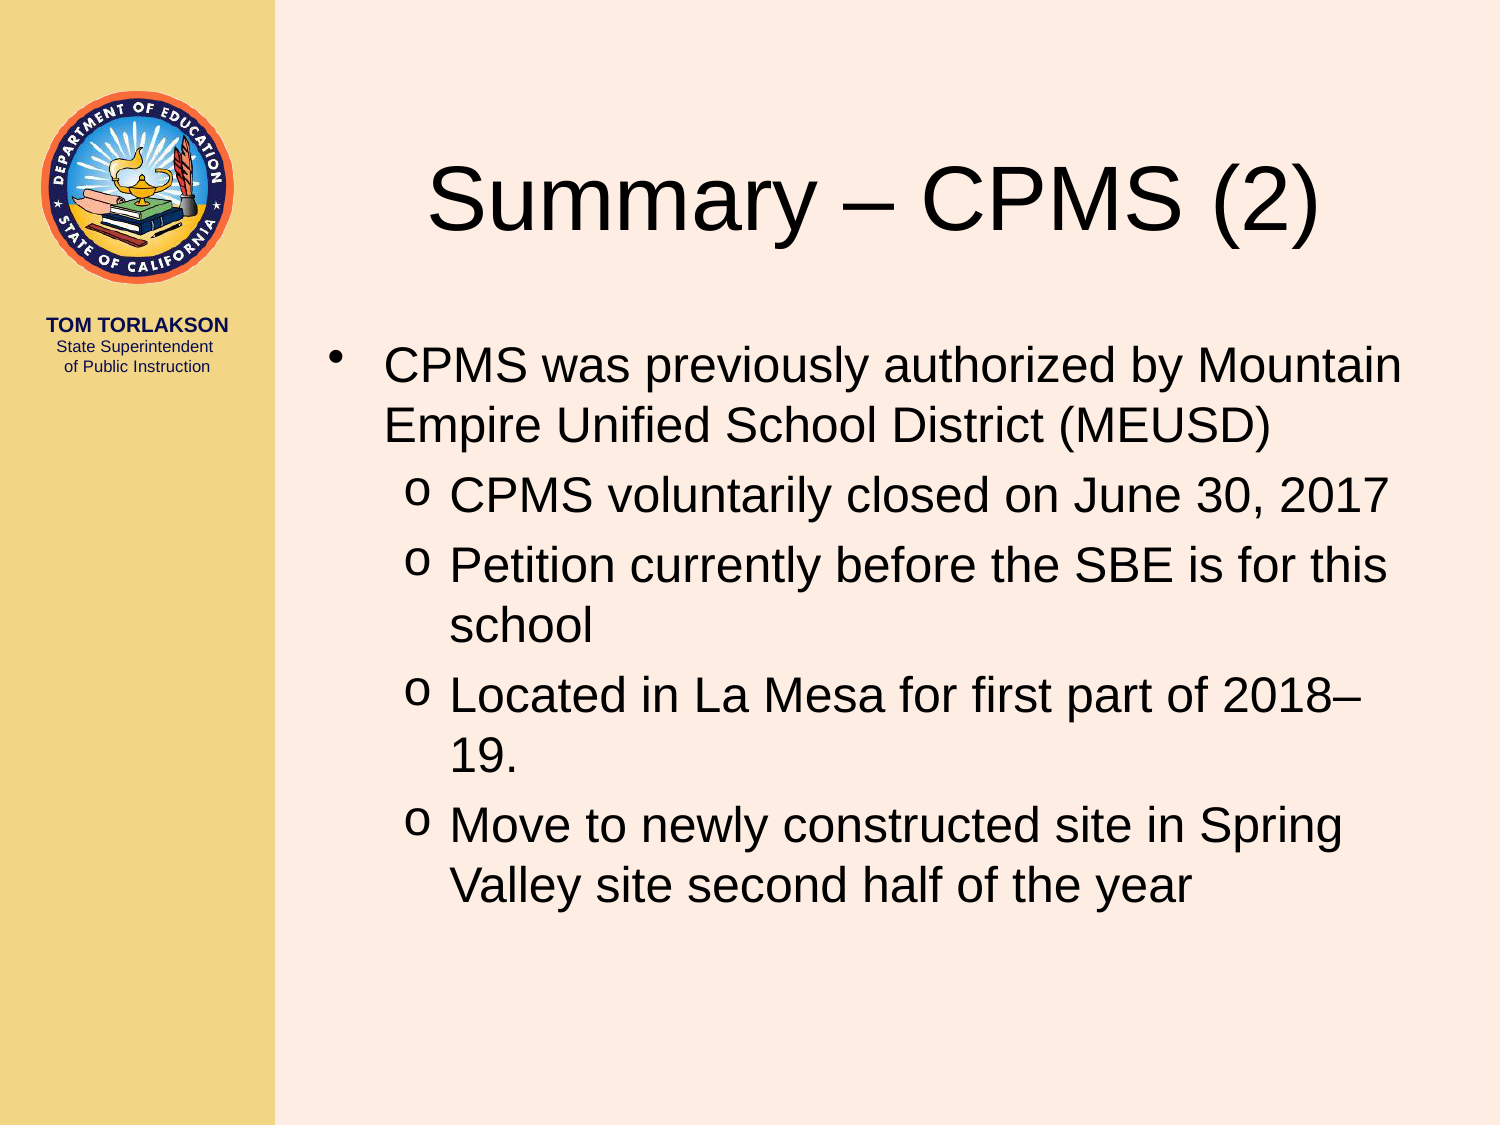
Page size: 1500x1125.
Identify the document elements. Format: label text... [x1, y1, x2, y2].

title Summary – CPMS (2) [312, 99, 1438, 288]
list CPMS was previously authorized by Mountain Empire Unified School District (MEUSD) CPMS voluntarily closed on June 30, 2017 Petition currently before the SBE is for this school Located in La Mesa for first part of 2018–19. Move to newly constructed site in Spring Valley site second half of the year [312, 324, 1438, 1000]
picture [24, 74, 250, 300]
